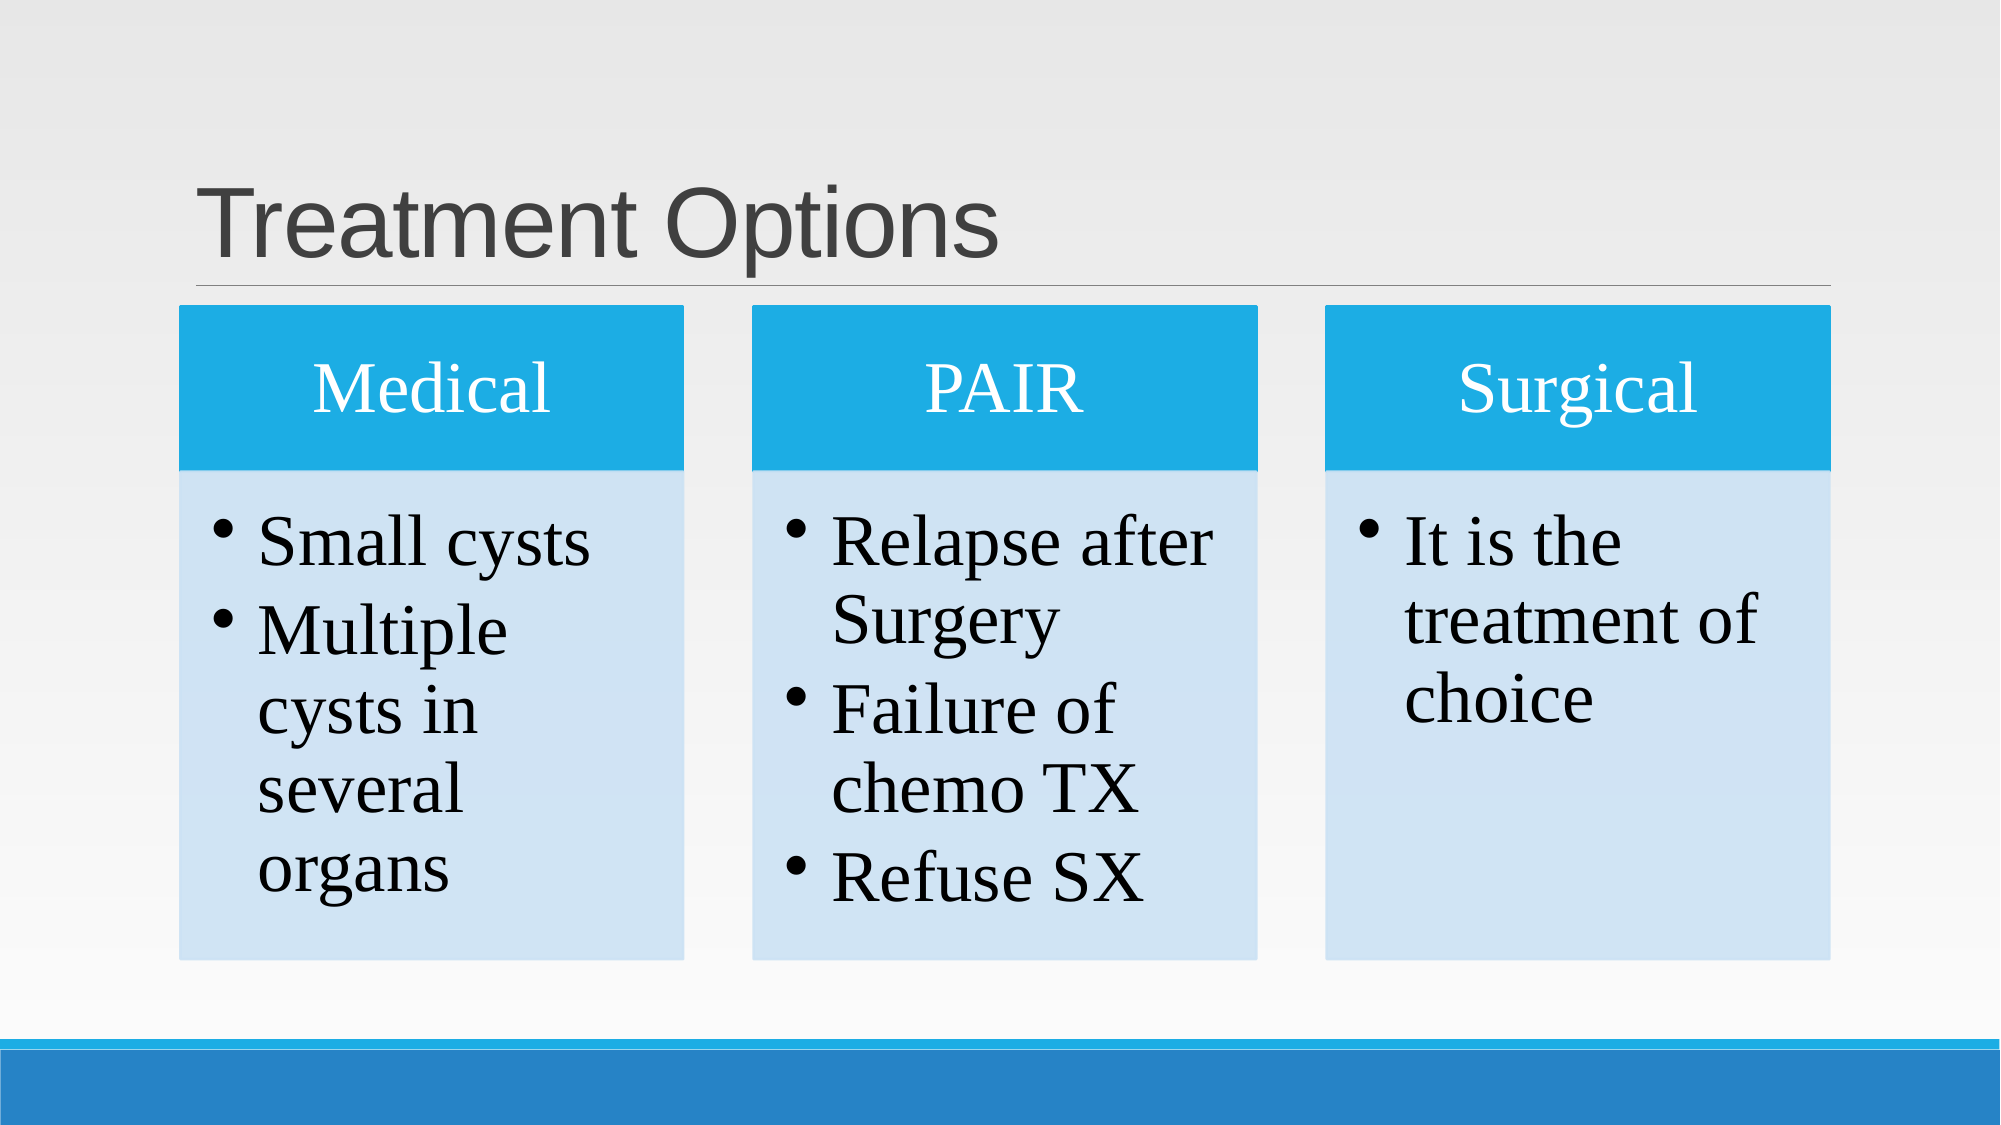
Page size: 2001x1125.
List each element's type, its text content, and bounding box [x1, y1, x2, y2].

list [179, 302, 1831, 964]
title Treatment Options [180, 47, 1830, 285]
